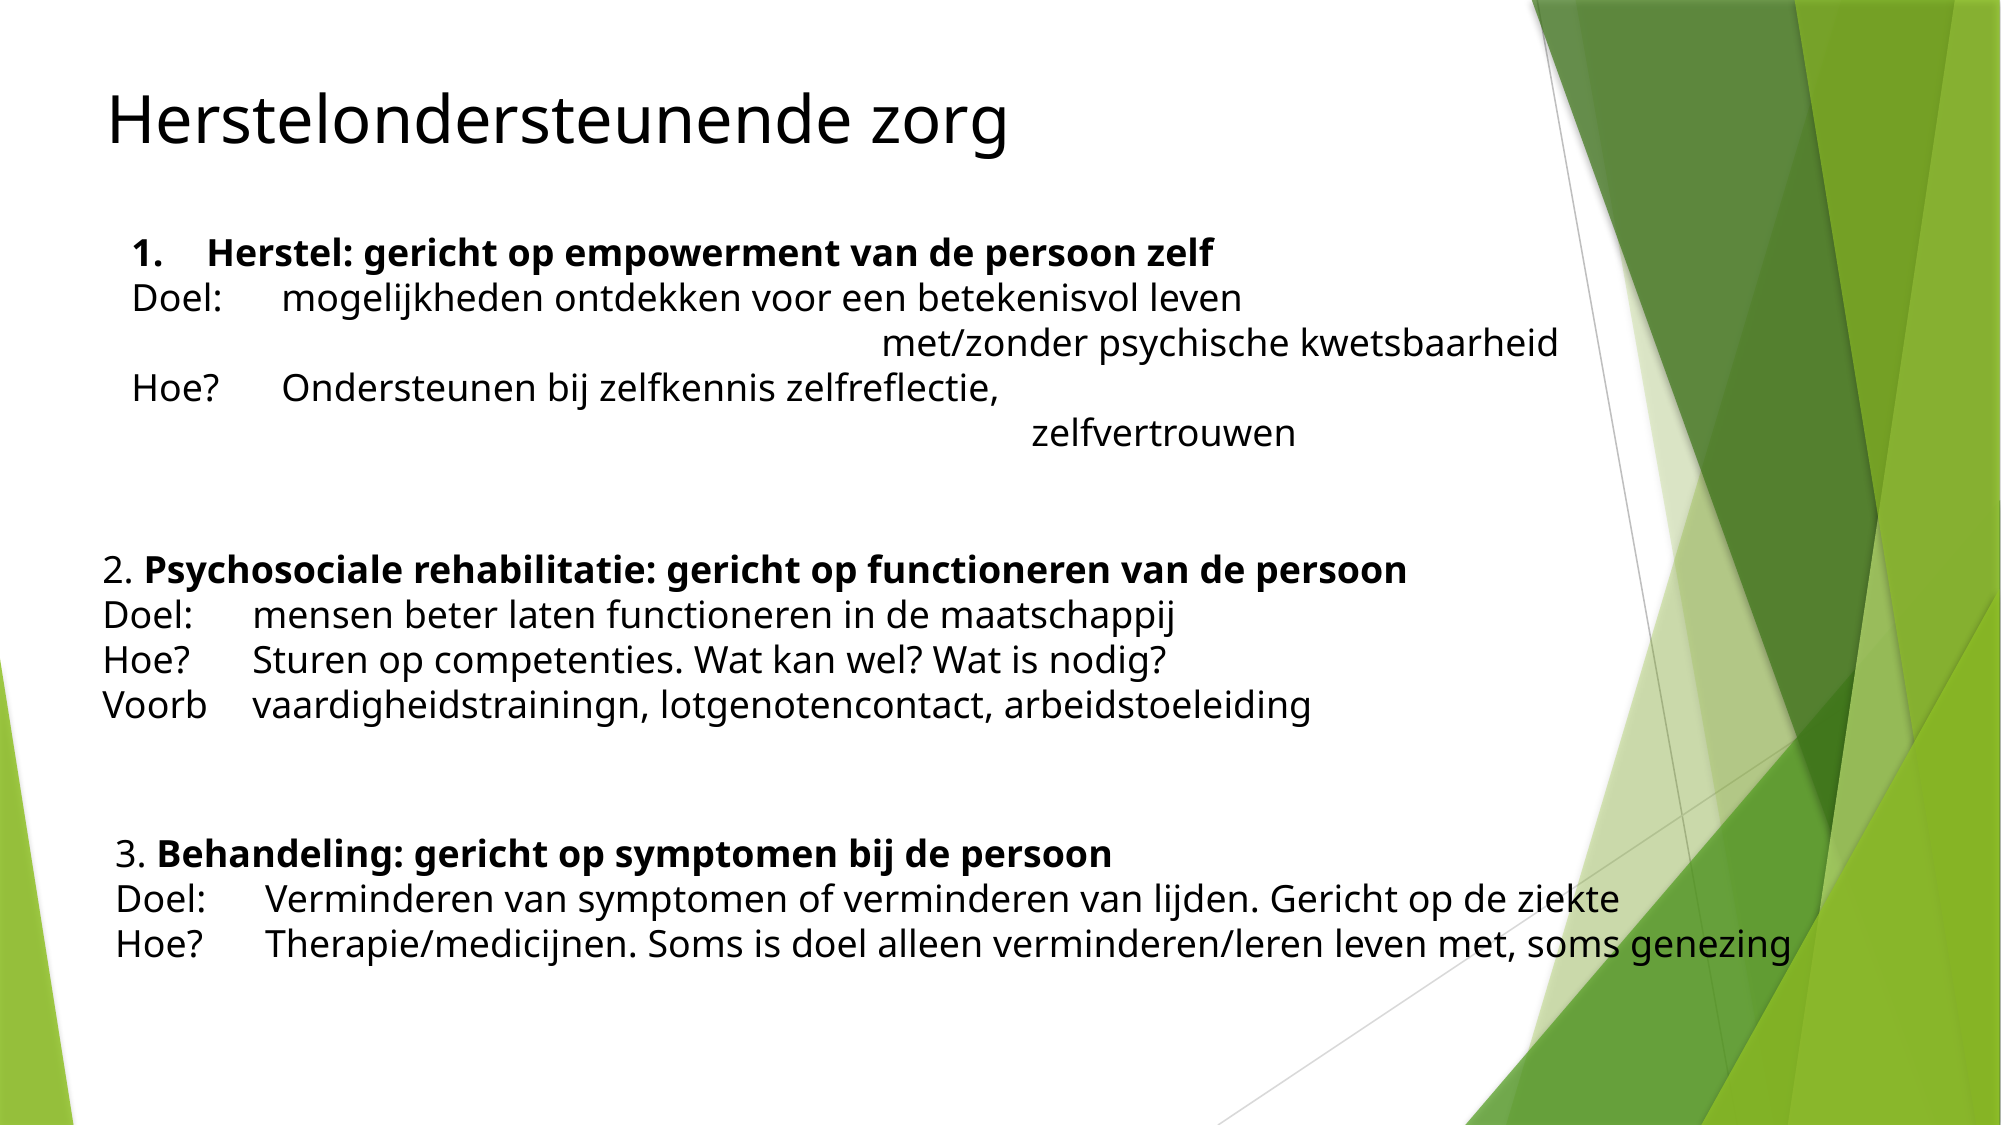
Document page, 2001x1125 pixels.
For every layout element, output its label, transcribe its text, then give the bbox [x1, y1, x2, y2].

text_box 2. Psychosociale rehabilitatie: gericht op functioneren van de persoon Doel: mensen beter laten functioneren in de maatschappij Hoe? Sturen op competenties. Wat kan wel? Wat is nodig? Voorb vaardigheidstrainingn, lotgenotencontact, arbeidstoeleiding [87, 539, 1425, 734]
text_box Herstelondersteunende zorg [91, 69, 1026, 164]
text_box Herstel: gericht op empowerment van de persoon zelf Doel: mogelijkheden ontdekken voor een betekenisvol leven met/zonder psychische kwetsbaarheid Hoe? Ondersteunen bij zelfkennis zelfreflectie, zelfvertrouwen [116, 221, 1578, 522]
text_box 3. Behandeling: gericht op symptomen bij de persoon Doel: Verminderen van symptomen of verminderen van lijden. Gericht op de ziekte Hoe? Therapie/medicijnen. Soms is doel alleen verminderen/leren leven met, soms genezing [100, 822, 1809, 973]
